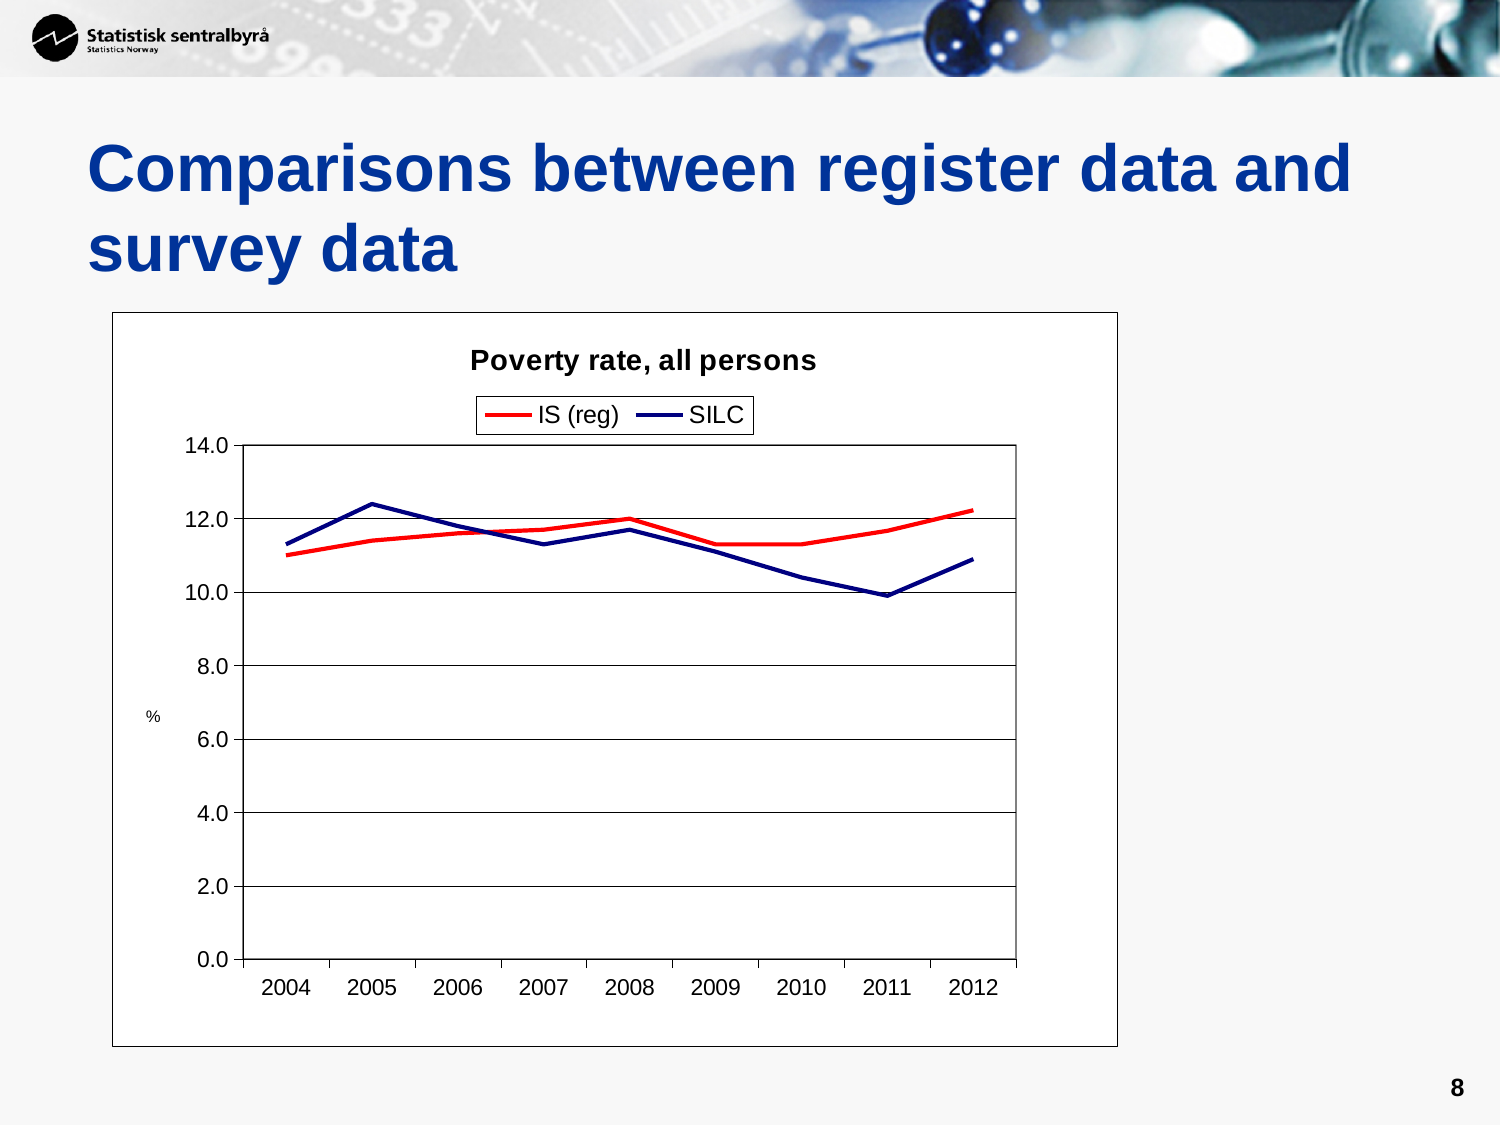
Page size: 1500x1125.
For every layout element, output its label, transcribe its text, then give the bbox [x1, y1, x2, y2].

chart [111, 311, 1119, 1047]
title Comparisons between register data and survey data [87, 125, 1463, 263]
picture [0, 0, 1500, 77]
slide_number 8 [1387, 1067, 1465, 1107]
